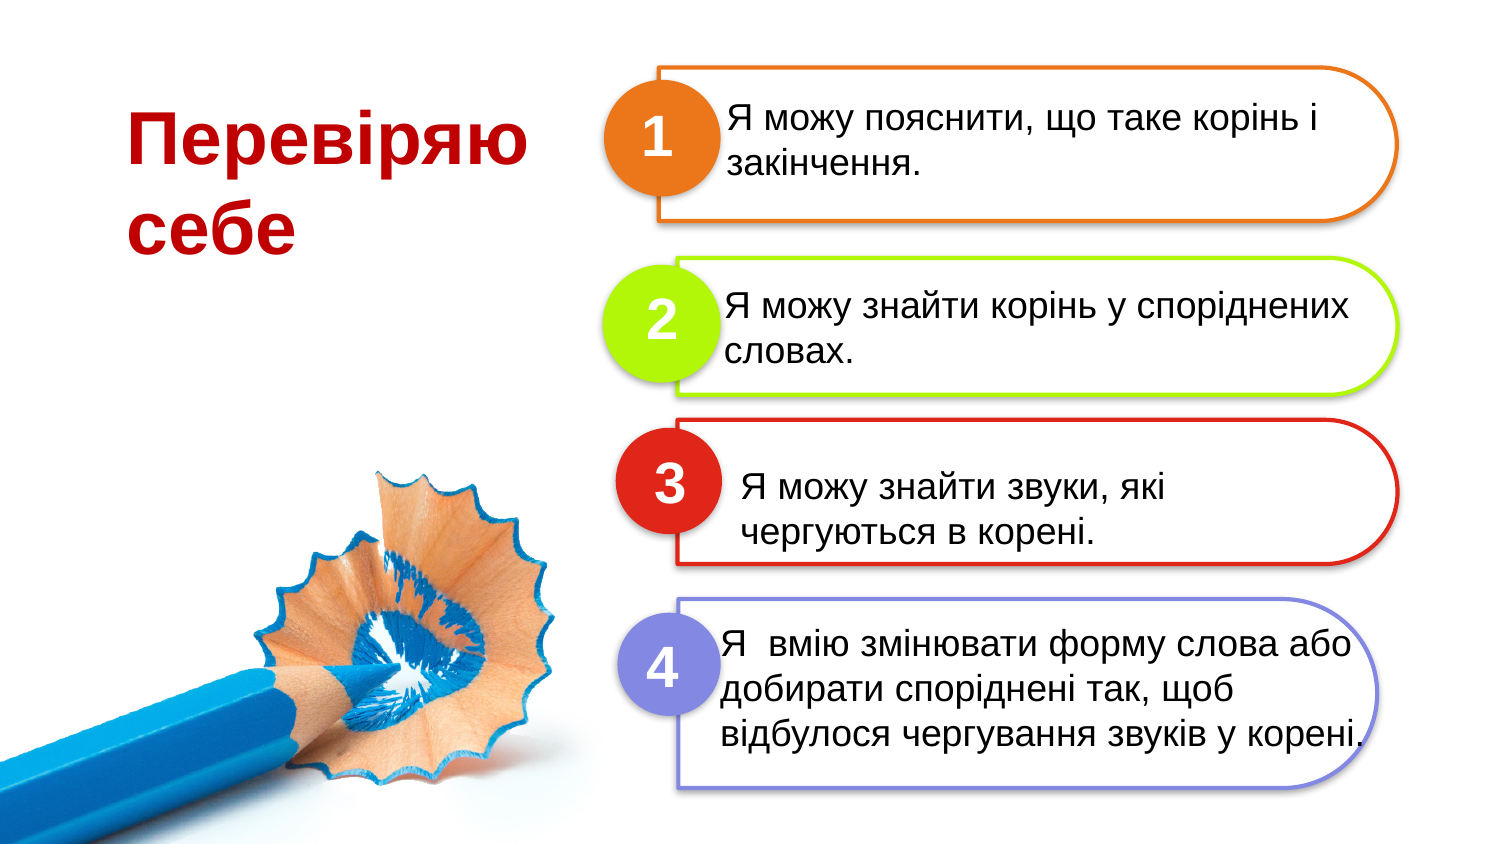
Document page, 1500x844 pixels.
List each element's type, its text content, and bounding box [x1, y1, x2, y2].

text_box [676, 498, 725, 565]
text_box [1377, 276, 1399, 377]
text_box [658, 66, 1371, 100]
text_box [603, 104, 614, 173]
text_box 3 [639, 437, 702, 523]
text_box [638, 611, 705, 717]
list Перевіряю себе [112, 79, 578, 281]
text_box [658, 183, 711, 222]
text_box [601, 263, 709, 384]
text_box [617, 94, 722, 198]
text_box 1 [614, 90, 702, 176]
picture [0, 469, 636, 844]
text_box [616, 628, 631, 701]
text_box [676, 257, 1374, 285]
text_box Я можу знайти звуки, які чергуються в корені. [725, 454, 1350, 605]
text_box [676, 369, 1375, 396]
text_box Я вмію змінювати форму слова або добирати споріднені так, щоб відбулося чергування звуків у корені. [705, 611, 1397, 762]
text_box [677, 598, 1331, 623]
text_box [677, 713, 1349, 789]
text_box Я можу знайти корінь у споріднених словах. [709, 273, 1377, 379]
text_box [628, 79, 697, 90]
text_box [614, 427, 723, 535]
text_box [676, 419, 1399, 561]
text_box 4 [631, 621, 694, 707]
text_box 2 [631, 273, 694, 359]
text_box Я можу пояснити, що таке корінь і закінчення. [711, 85, 1406, 236]
